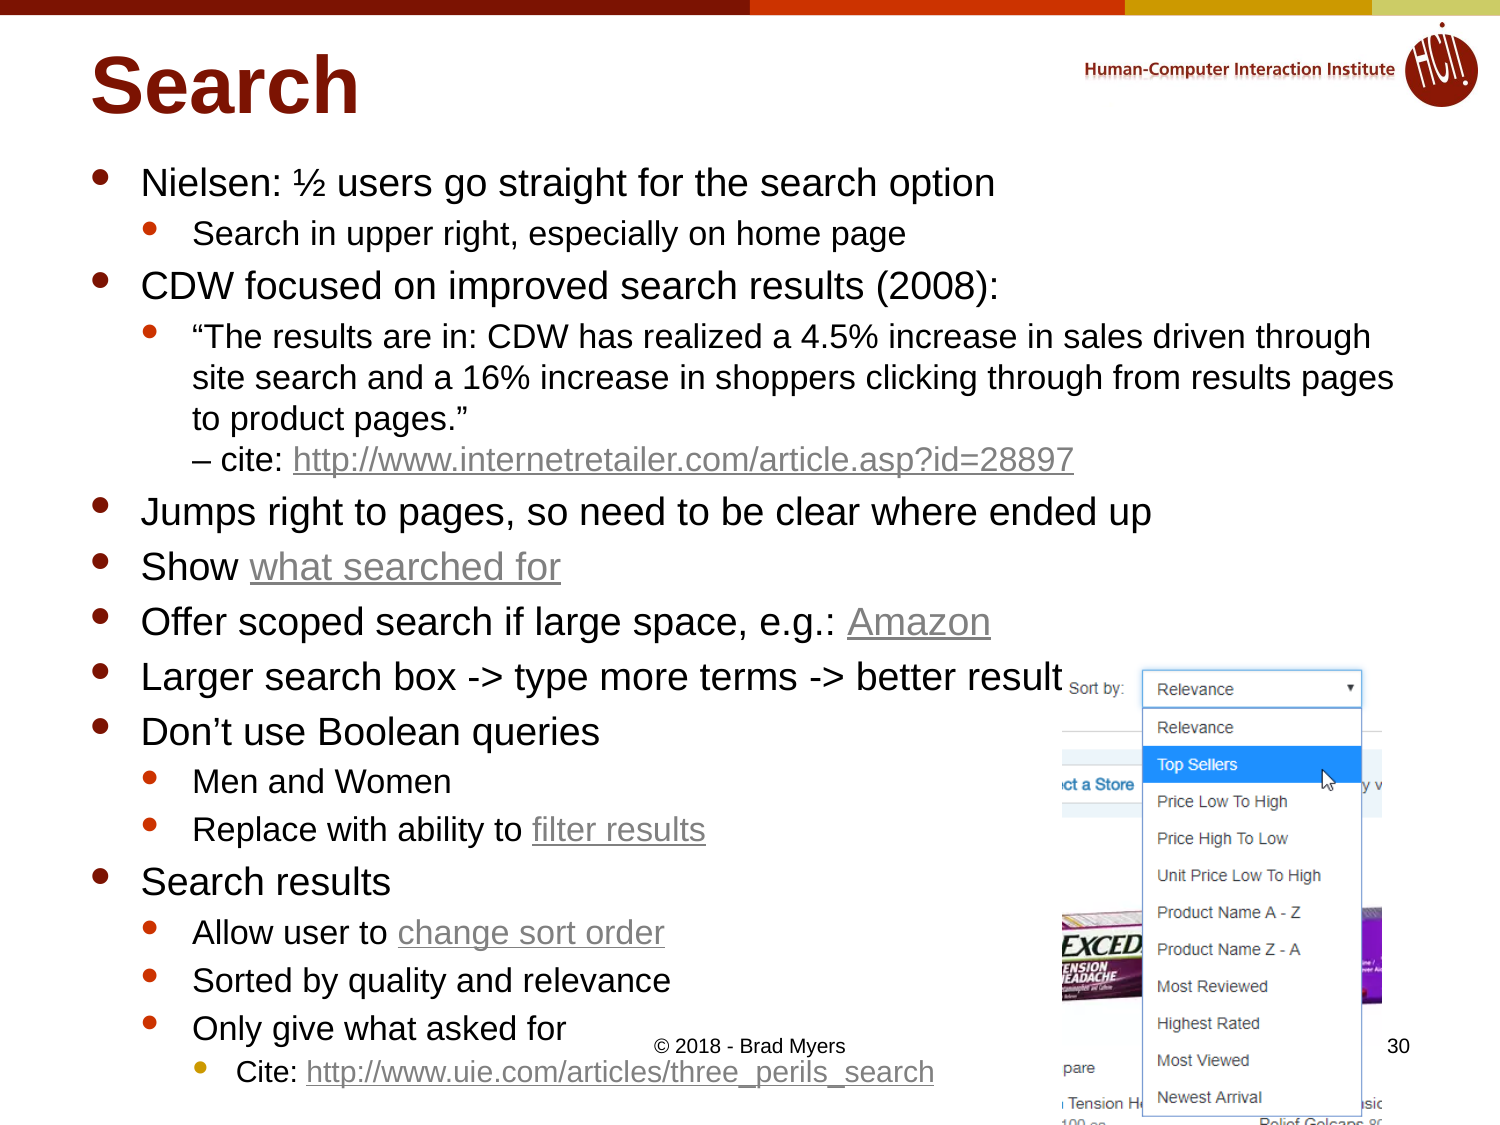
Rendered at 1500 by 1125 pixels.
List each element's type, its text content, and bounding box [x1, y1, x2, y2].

title Search [74, 19, 1313, 138]
picture [1313, 22, 1478, 107]
slide_number 30 [1385, 1024, 1426, 1101]
list Nielsen: ½ users go straight for the search option Search in upper right, especially on home page CDW focused on improved search results (2008): “The results are in: CDW has realized a 4.5% increase in sales driven through site search and a 16% increase in shoppers clicking through from results pages to product pages.” – cite: http://www.internetretailer.com/article.asp?id=28897 Jumps right to pages, so need to be clear where ended up Show what searched for Offer scoped search if large space, e.g.: Amazon Larger search box -> type more terms -> better results Don’t use Boolean queries Men and Women Replace with ability to filter results Search results Allow user to change sort order Sorted by quality and relevance Only give what asked for Cite: http://www.uie.com/articles/three_perils_search [74, 149, 1426, 1101]
picture [1062, 656, 1382, 1125]
footer © 2018 - Brad Myers [512, 1024, 988, 1101]
